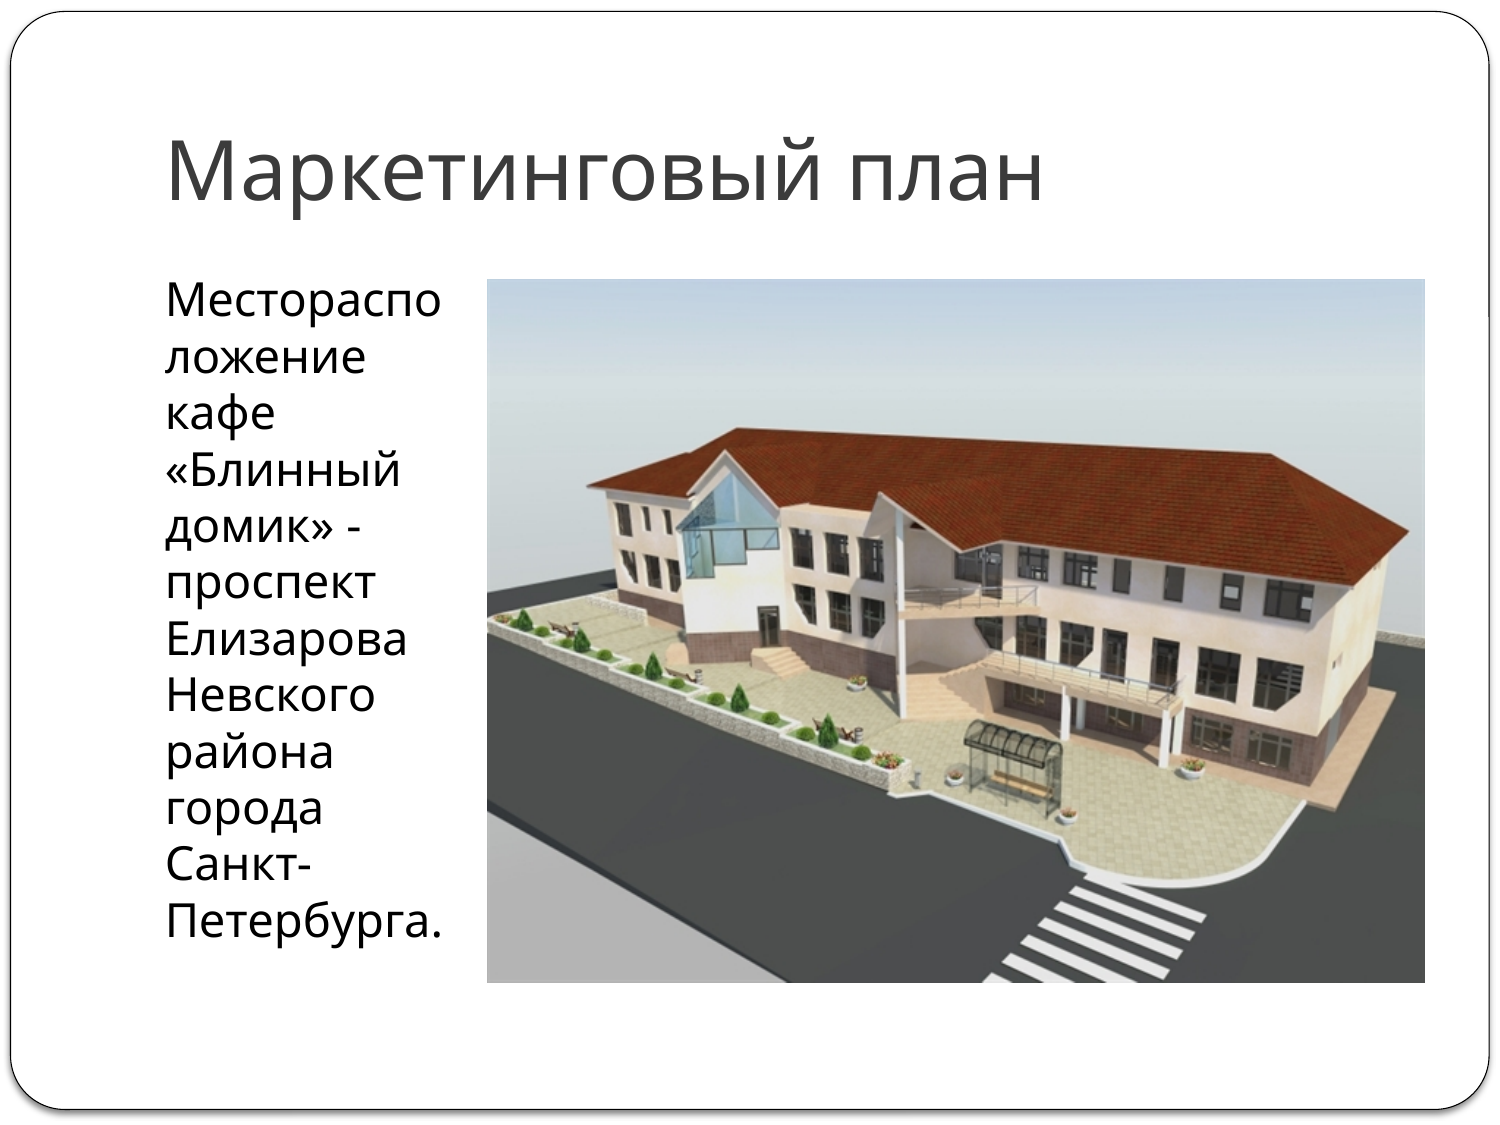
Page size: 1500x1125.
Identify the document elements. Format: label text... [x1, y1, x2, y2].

title Маркетинговый план [150, 44, 1425, 233]
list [487, 279, 1426, 983]
list Месторасположение кафе «Блинный домик» - проспект Елизарова Невского района города Санкт-Петербурга. [150, 262, 463, 1000]
